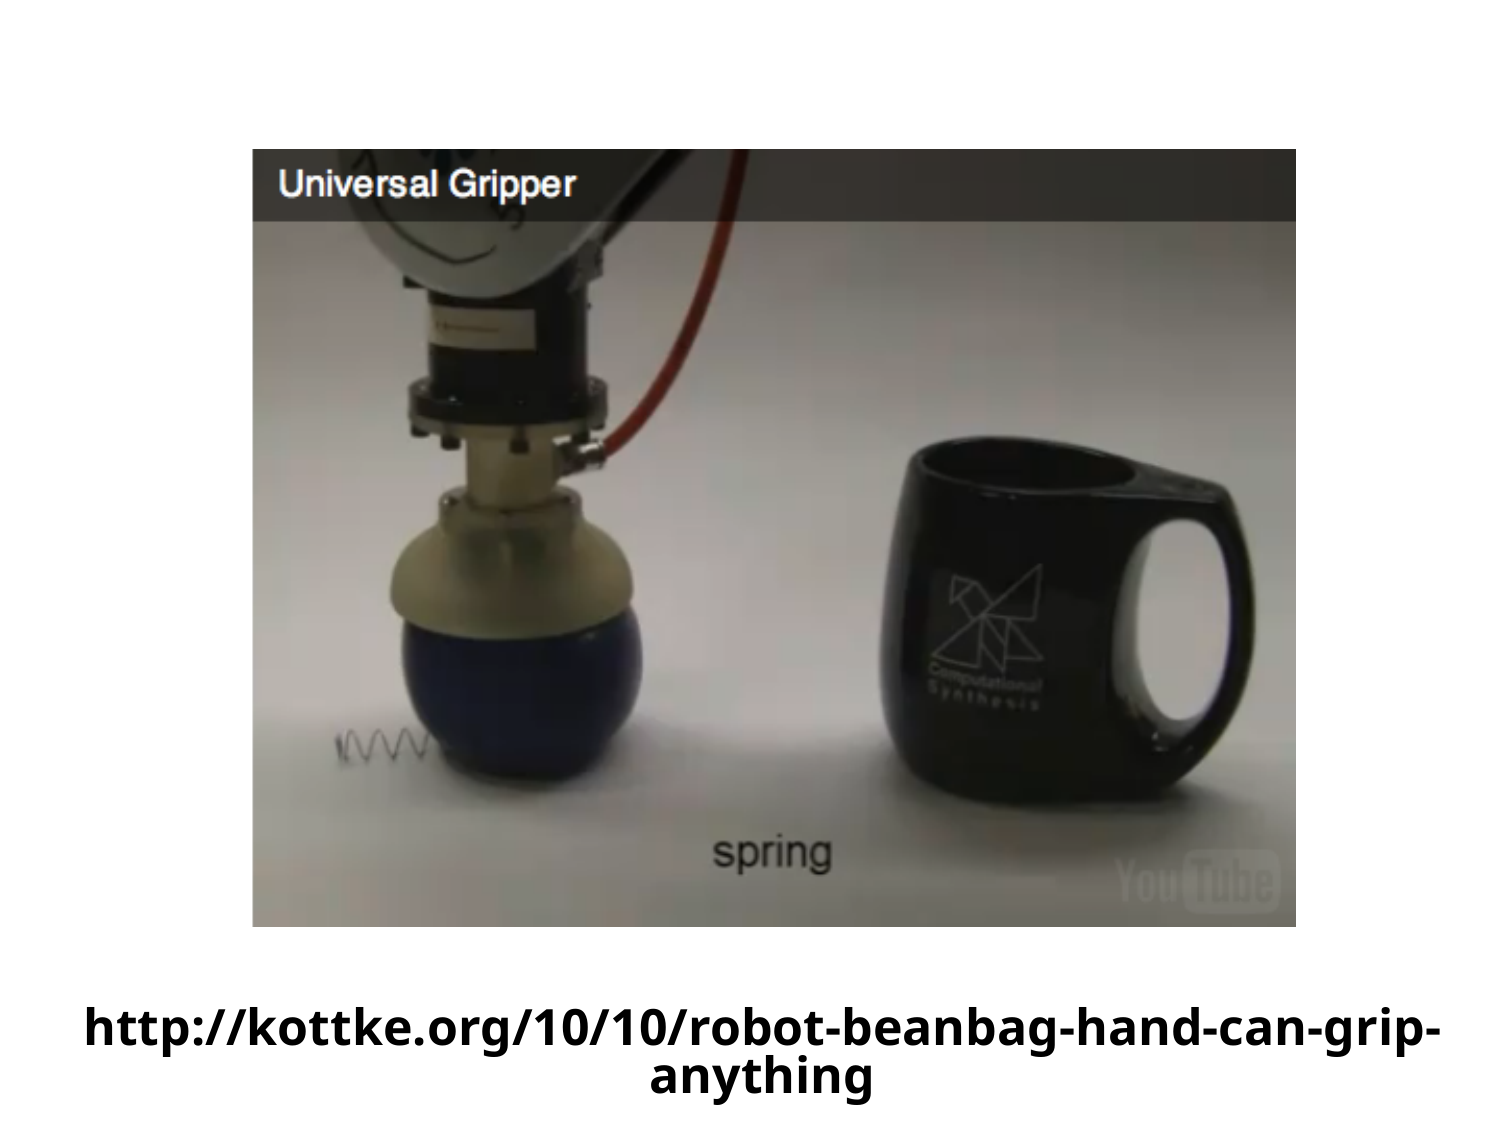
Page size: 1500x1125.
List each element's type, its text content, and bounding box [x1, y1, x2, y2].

text_box http://kottke.org/10/10/robot-beanbag-hand-can-grip-anything [37, 999, 1488, 1111]
picture [249, 149, 1296, 928]
